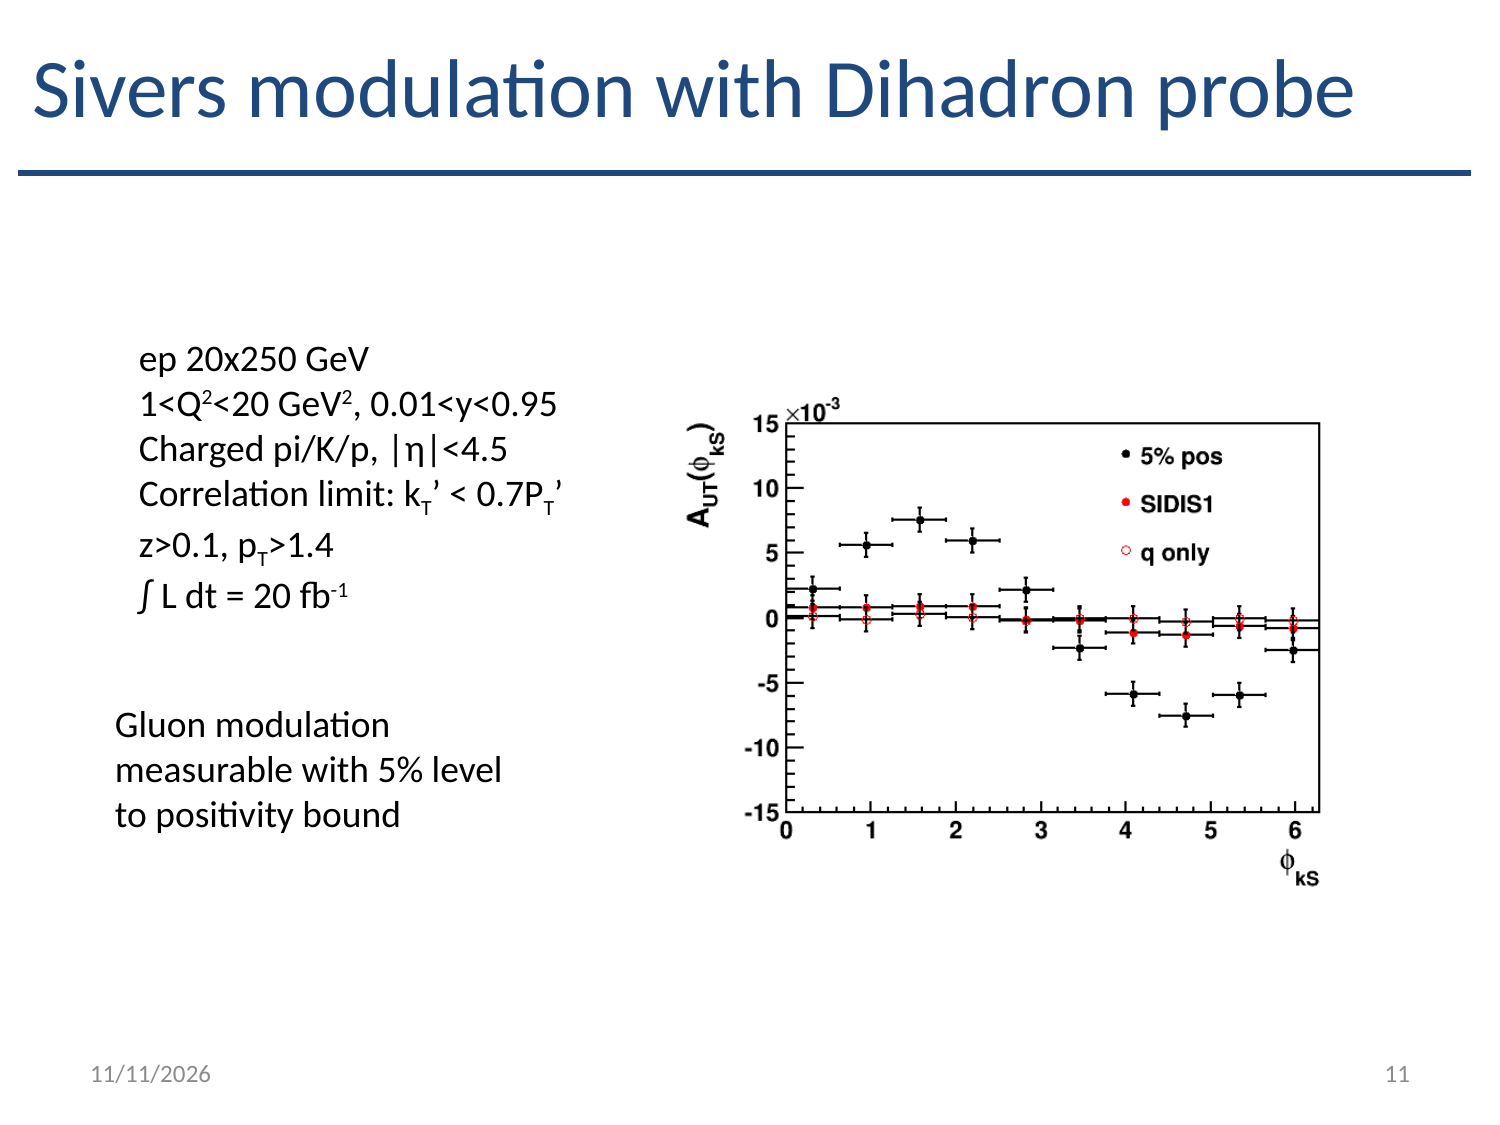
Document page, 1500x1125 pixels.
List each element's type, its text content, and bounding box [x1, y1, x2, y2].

text_box Gluon modulation measurable with 5% level to positivity bound [100, 692, 550, 843]
slide_number 11 [1074, 1042, 1425, 1103]
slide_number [75, 1042, 425, 1103]
title Sivers modulation with Dihadron probe [17, 7, 1483, 161]
picture [678, 385, 1363, 891]
text_box ep 20x250 GeV 1<Q2<20 GeV2, 0.01<y<0.95 Charged pi/K/p, |η|<4.5 Correlation limit: kT’ < 0.7PT’ z>0.1, pT>1.4 ∫ L dt = 20 fb-1 [123, 326, 798, 624]
